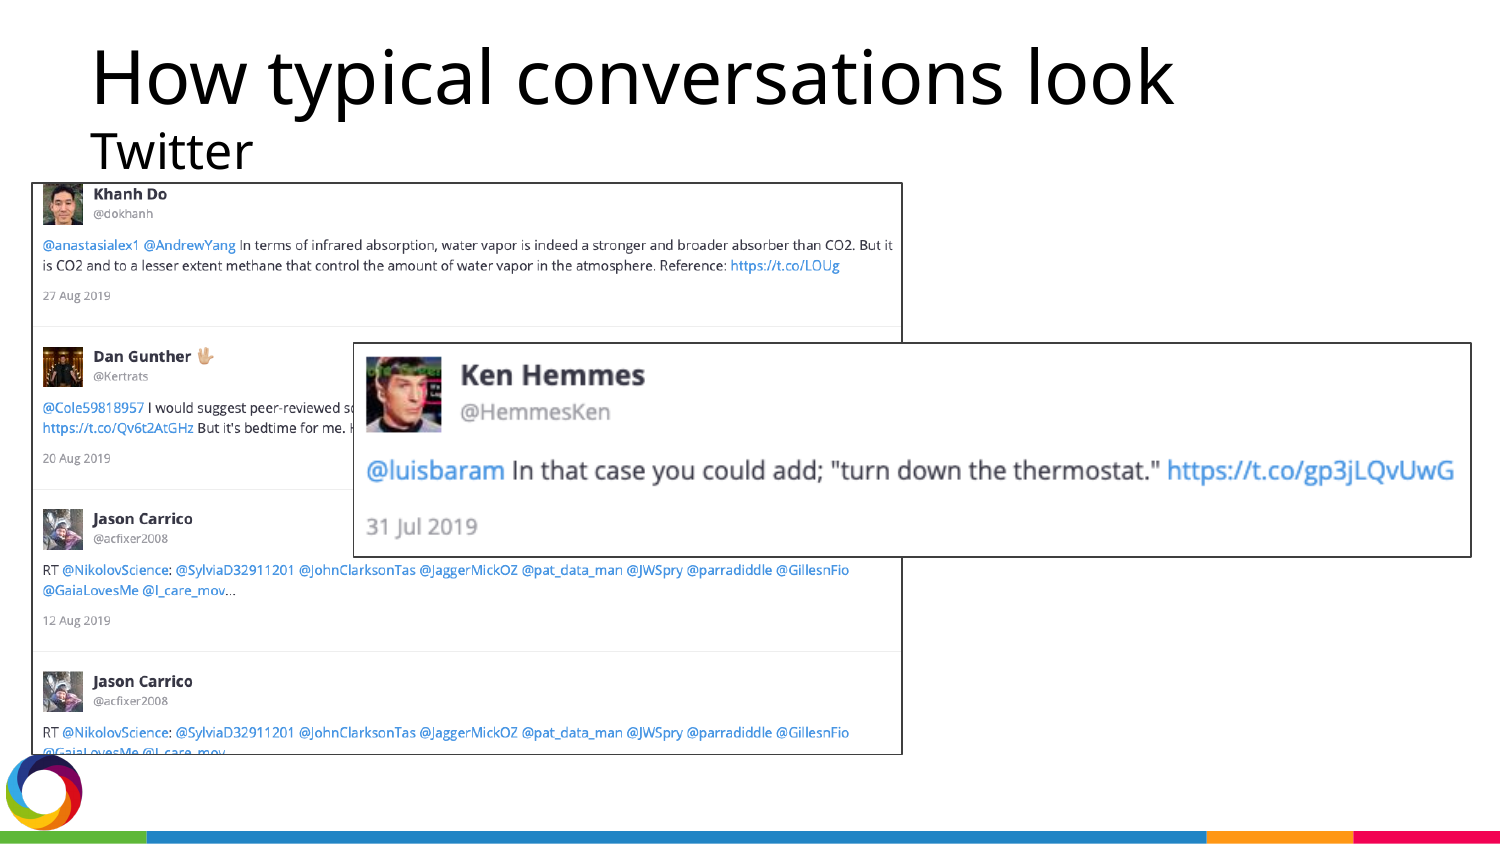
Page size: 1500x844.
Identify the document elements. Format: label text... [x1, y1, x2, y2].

title How typical conversations look Twitter [75, 33, 1425, 175]
picture [6, 183, 1471, 831]
